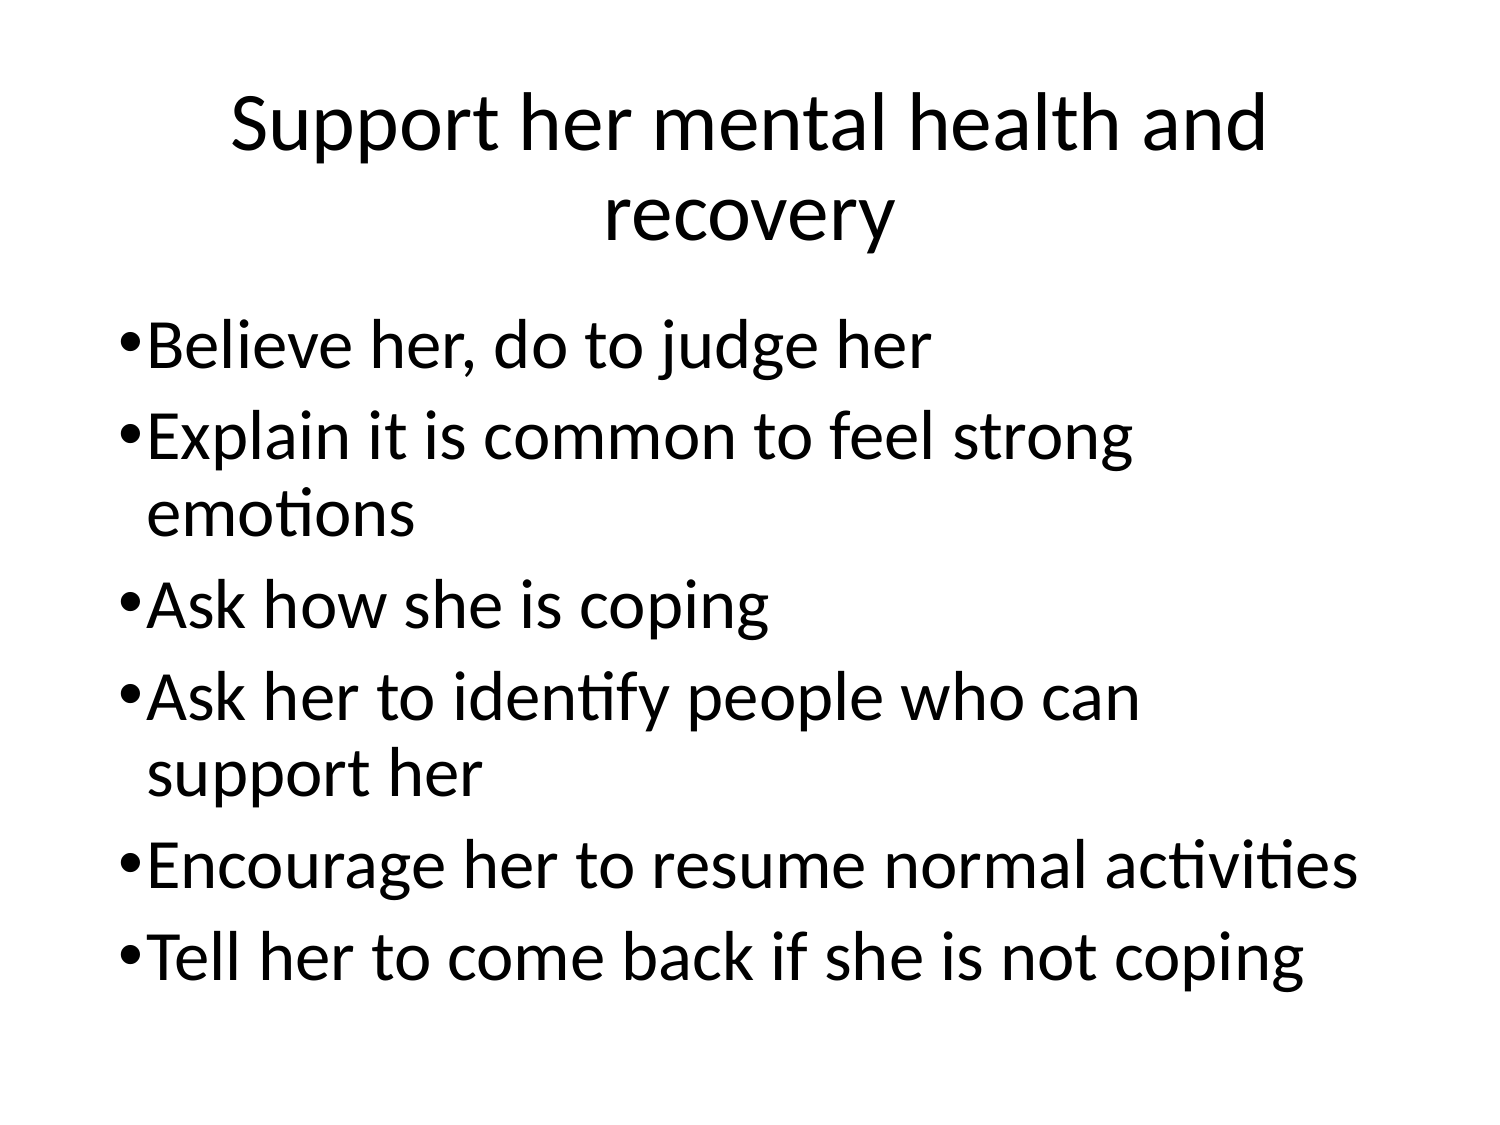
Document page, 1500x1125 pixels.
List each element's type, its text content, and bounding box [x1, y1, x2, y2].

list Believe her, do to judge her Explain it is common to feel strong emotions Ask how she is coping Ask her to identify people who can support her Encourage her to resume normal activities Tell her to come back if she is not coping [103, 299, 1397, 1014]
title Support her mental health and recovery [103, 59, 1397, 278]
